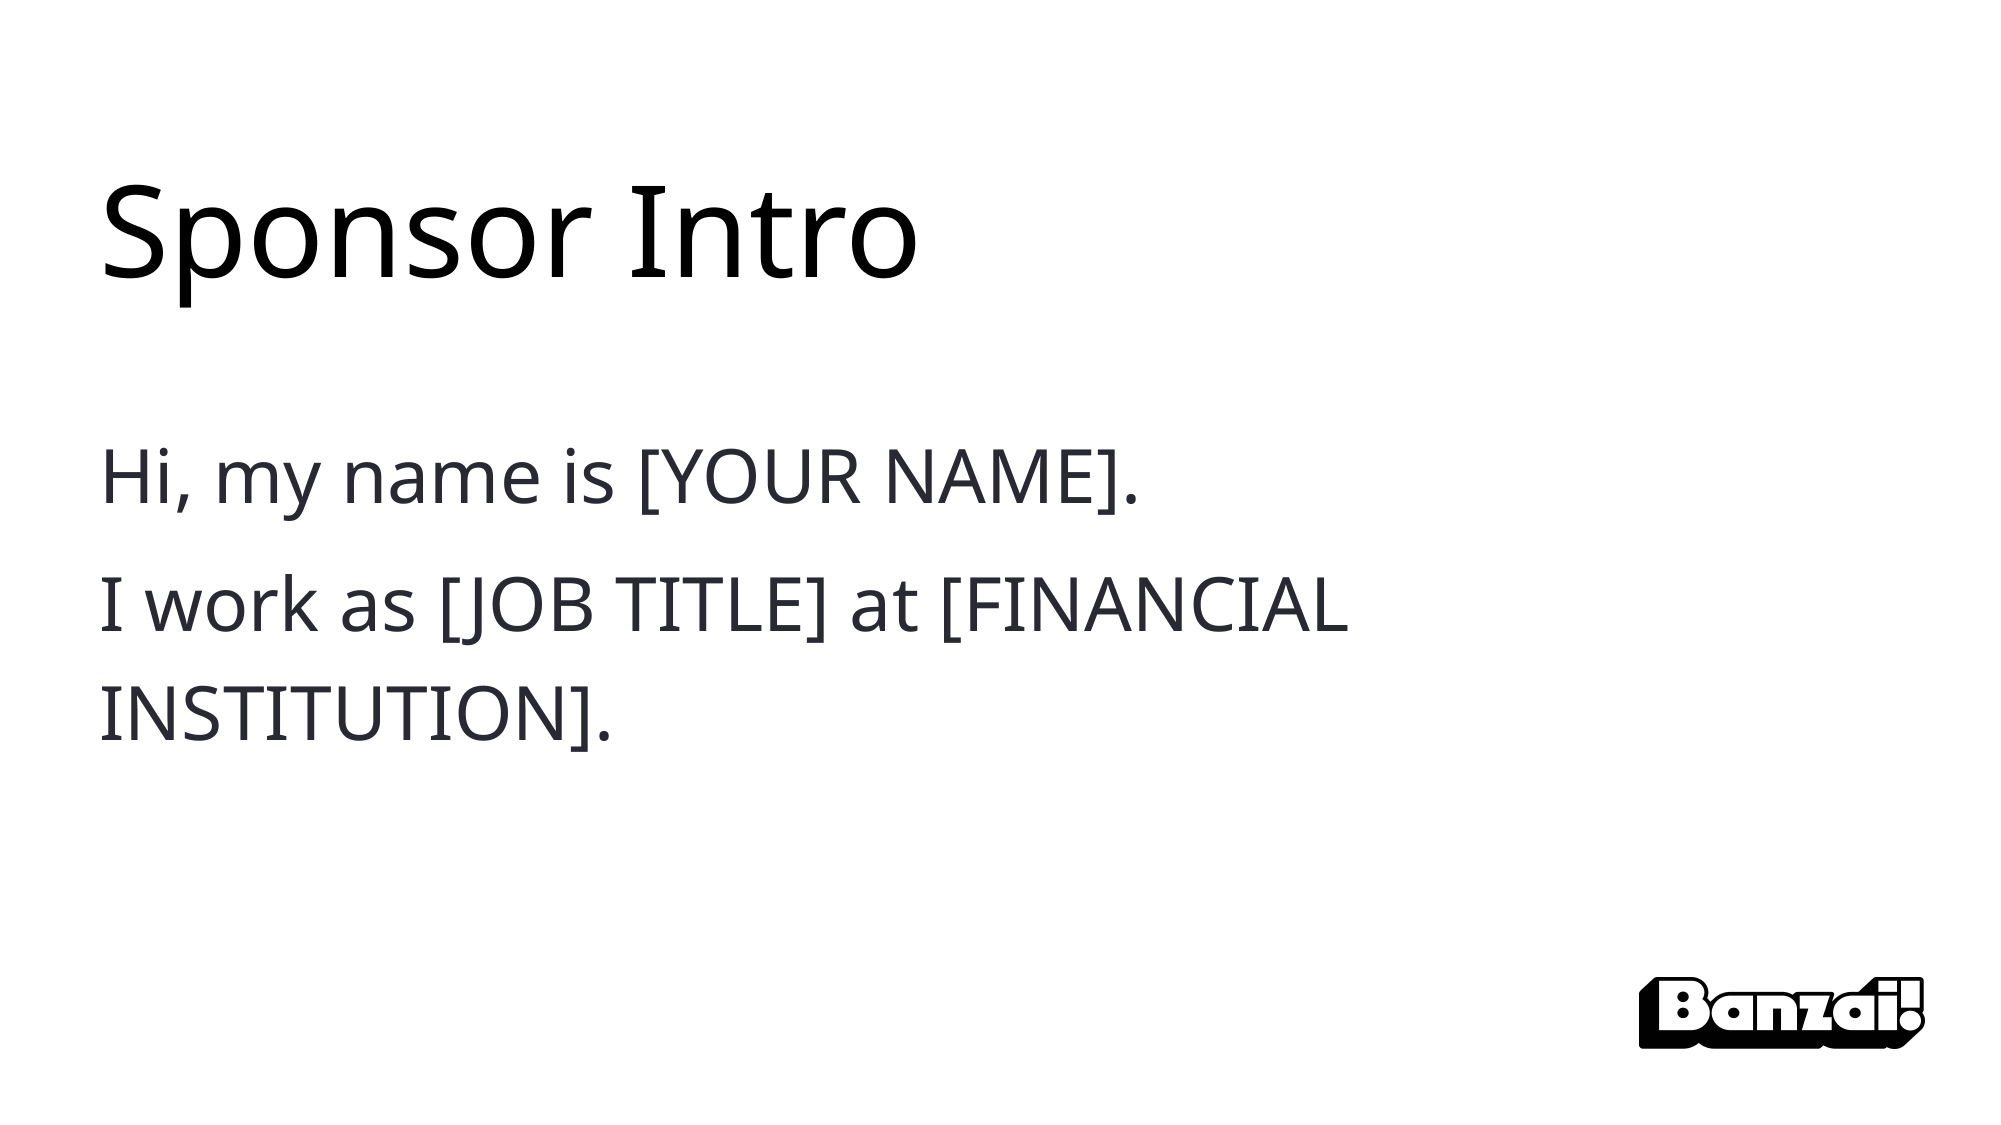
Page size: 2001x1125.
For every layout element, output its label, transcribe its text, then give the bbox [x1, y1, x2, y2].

subtitle Hi, my name is [YOUR NAME]. I work as [JOB TITLE] at [FINANCIAL INSTITUTION]. [91, 375, 1892, 883]
picture [1639, 977, 1925, 1050]
title Sponsor Intro [91, 125, 1892, 314]
